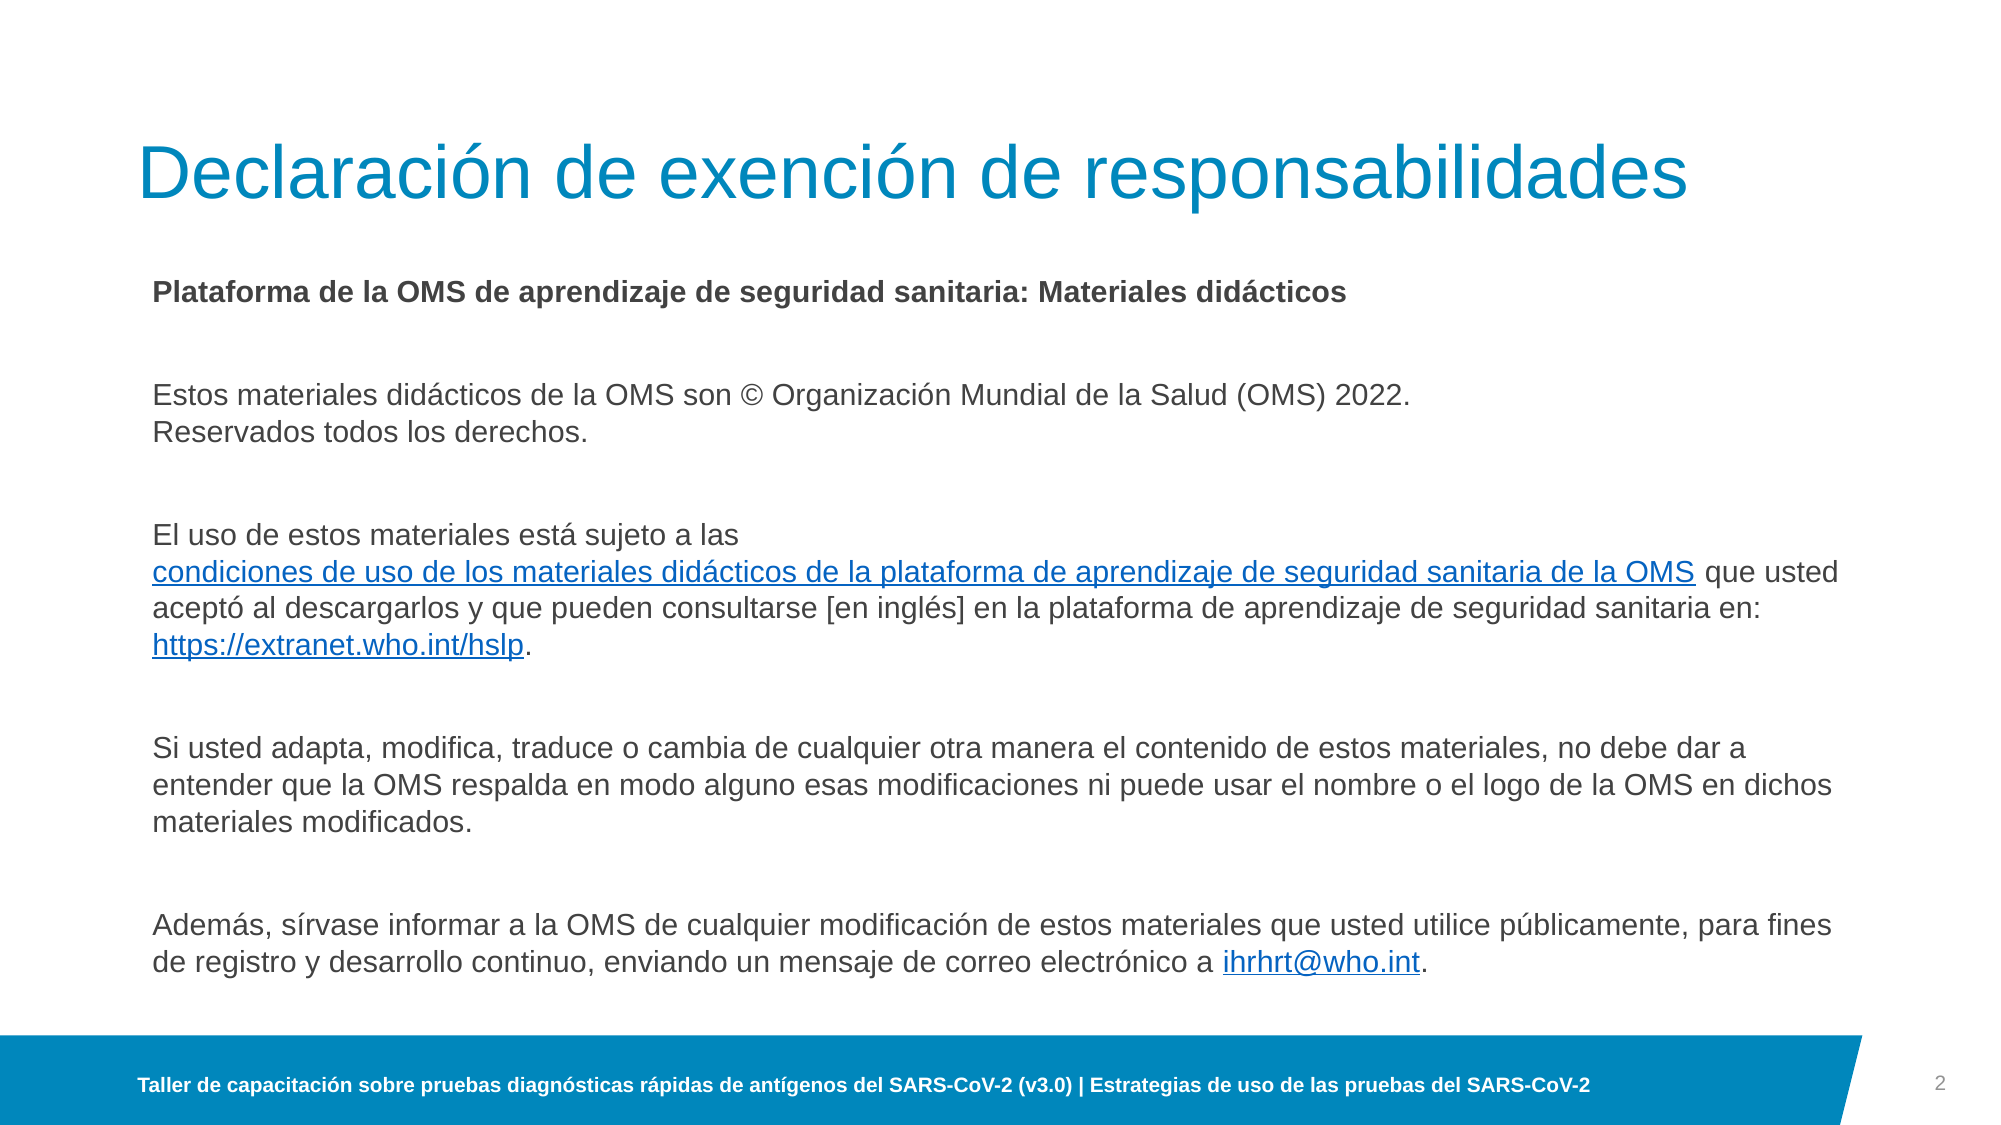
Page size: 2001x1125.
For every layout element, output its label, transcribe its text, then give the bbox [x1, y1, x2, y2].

list Plataforma de la OMS de aprendizaje de seguridad sanitaria: Materiales didácticos Estos materiales didácticos de la OMS son © Organización Mundial de la Salud (OMS) 2022. Reservados todos los derechos. El uso de estos materiales está sujeto a las condiciones de uso de los materiales didácticos de la plataforma de aprendizaje de seguridad sanitaria de la OMS que usted aceptó al descargarlos y que pueden consultarse [en inglés] en la plataforma de aprendizaje de seguridad sanitaria en: https://extranet.who.int/hslp. Si usted adapta, modifica, traduce o cambia de cualquier otra manera el contenido de estos materiales, no debe dar a entender que la OMS respalda en modo alguno esas modificaciones ni puede usar el nombre o el logo de la OMS en dichos materiales modificados. Además, sírvase informar a la OMS de cualquier modificación de estos materiales que usted utilice públicamente, para fines de registro y desarrollo continuo, enviando un mensaje de correo electrónico a ihrhrt@who.int. [137, 264, 1863, 993]
slide_number 2 [1862, 1035, 1947, 1125]
title Declaración de exención de responsabilidades [137, 59, 1863, 215]
footer Taller de capacitación sobre pruebas diagnósticas rápidas de antígenos del SARS-CoV-2 (v3.0) | Estrategias de uso de las pruebas del SARS-CoV-2 [137, 1042, 1740, 1125]
